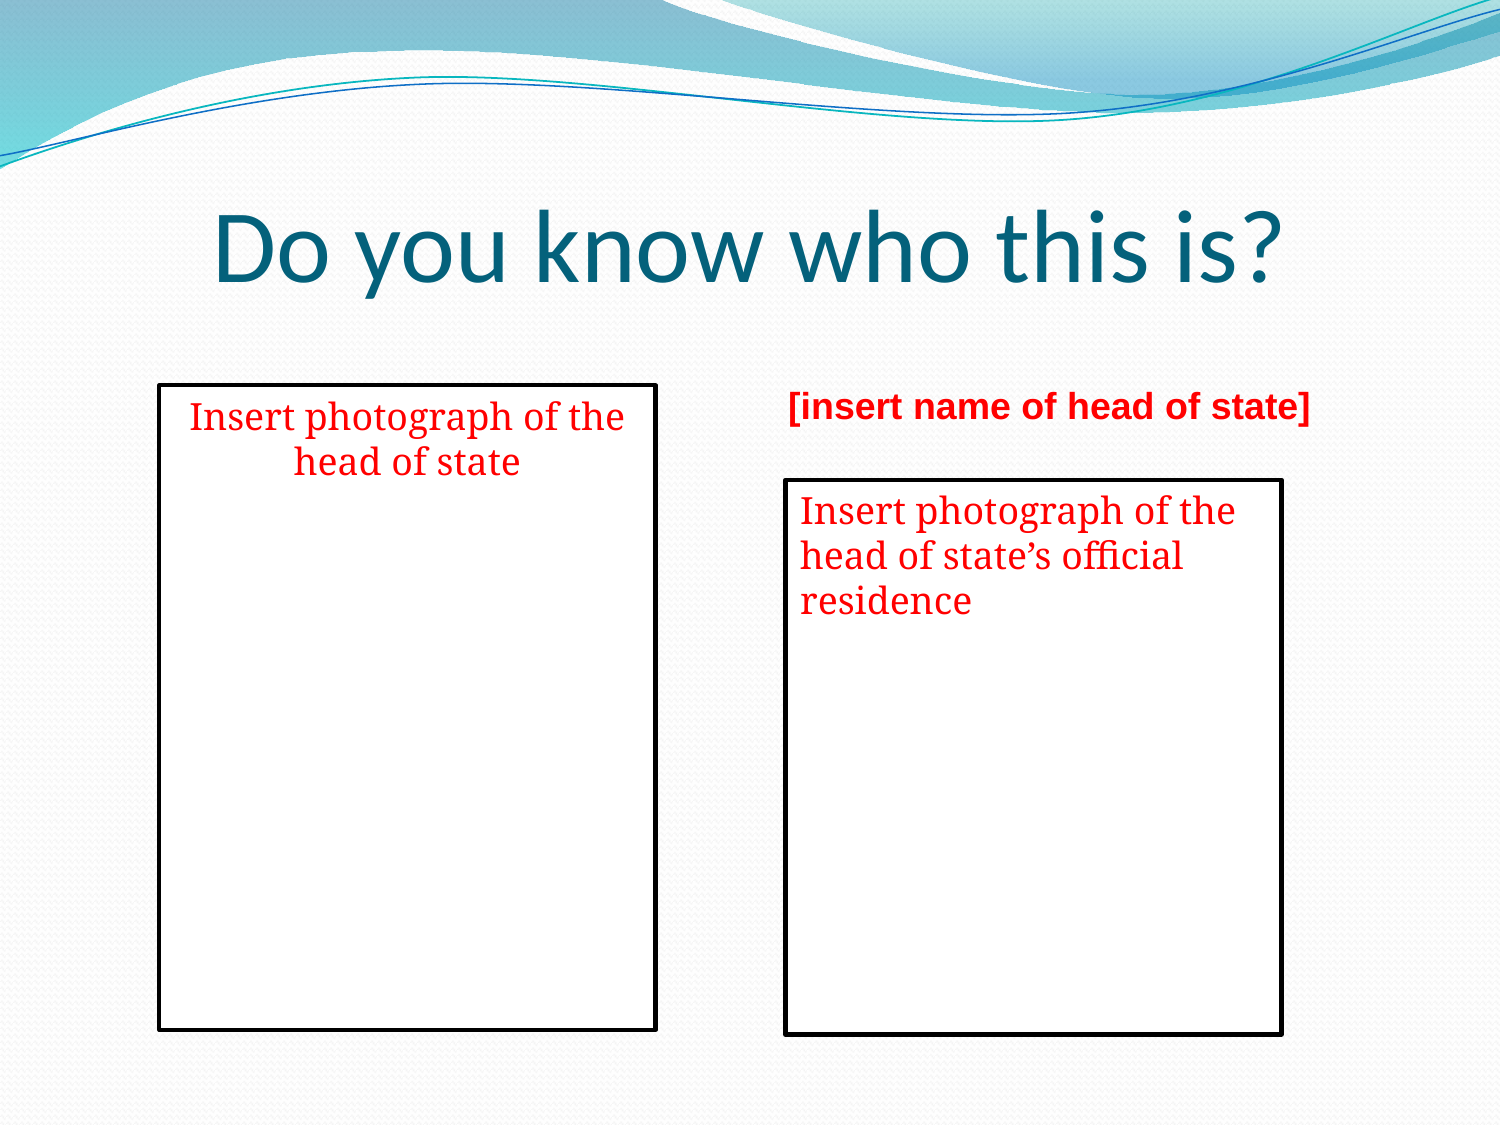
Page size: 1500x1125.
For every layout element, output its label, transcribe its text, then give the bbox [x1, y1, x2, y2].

text_box [insert name of head of state] [773, 374, 1353, 435]
title Do you know who this is? [74, 115, 1426, 304]
text_box Insert photograph of the head of state’s official residence [783, 478, 1284, 1037]
text_box Insert photograph of the head of state [157, 383, 658, 1032]
